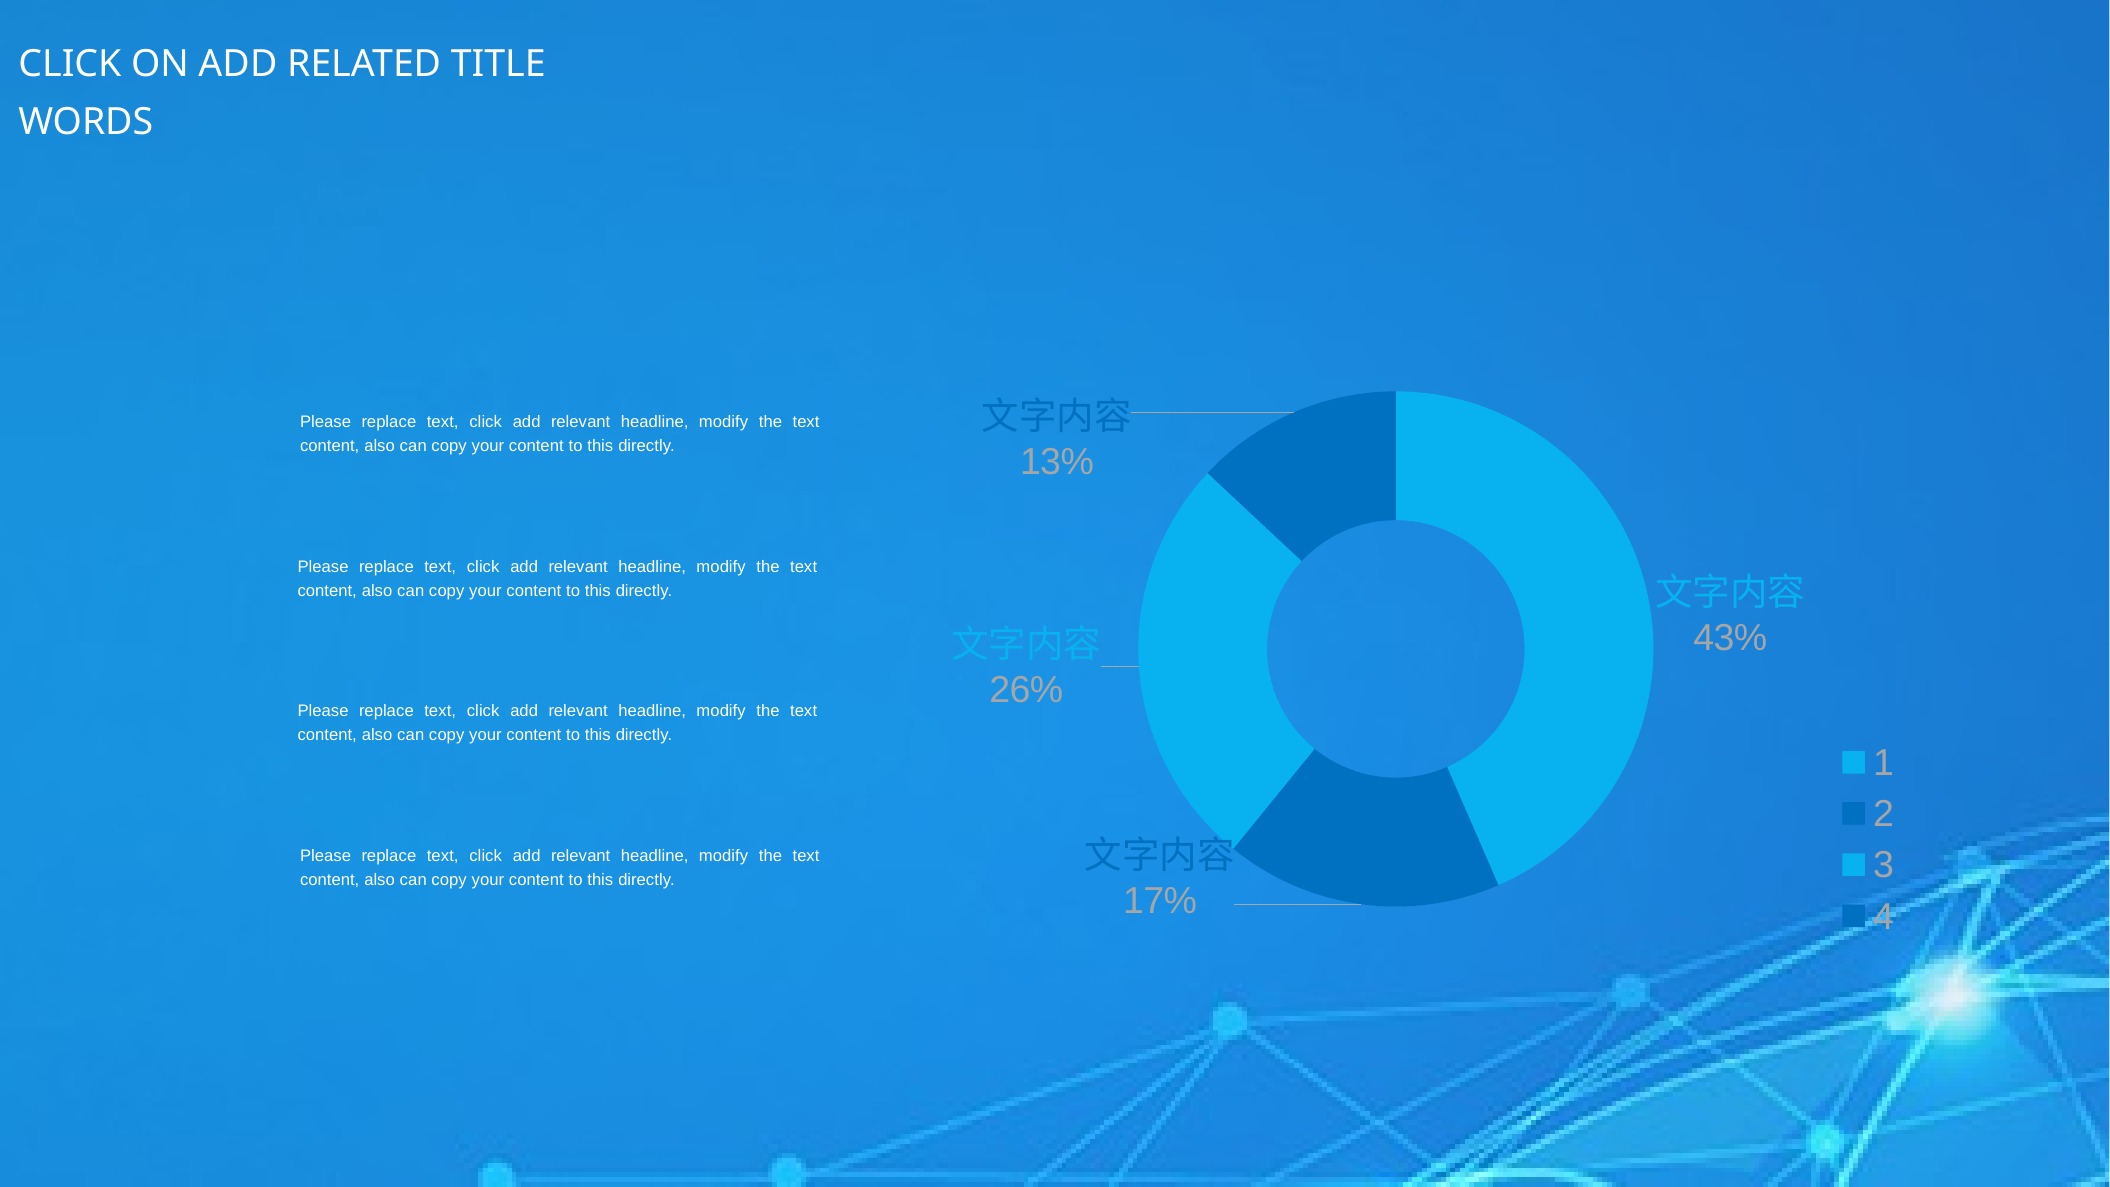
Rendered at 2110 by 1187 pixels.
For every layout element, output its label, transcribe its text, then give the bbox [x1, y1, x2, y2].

text_box Please replace text, click add relevant headline, modify the text content, also can copy your content to this directly. [297, 696, 819, 744]
text_box Please replace text, click add relevant headline, modify the text content, also can copy your content to this directly. [300, 840, 821, 889]
text_box Please replace text, click add relevant headline, modify the text content, also can copy your content to this directly. [297, 551, 819, 600]
chart [914, 345, 1964, 961]
picture [0, 0, 2110, 1187]
text_box Please replace text, click add relevant headline, modify the text content, also can copy your content to this directly. [300, 406, 821, 455]
text_box CLICK ON ADD RELATED TITLE WORDS [3, 18, 595, 150]
